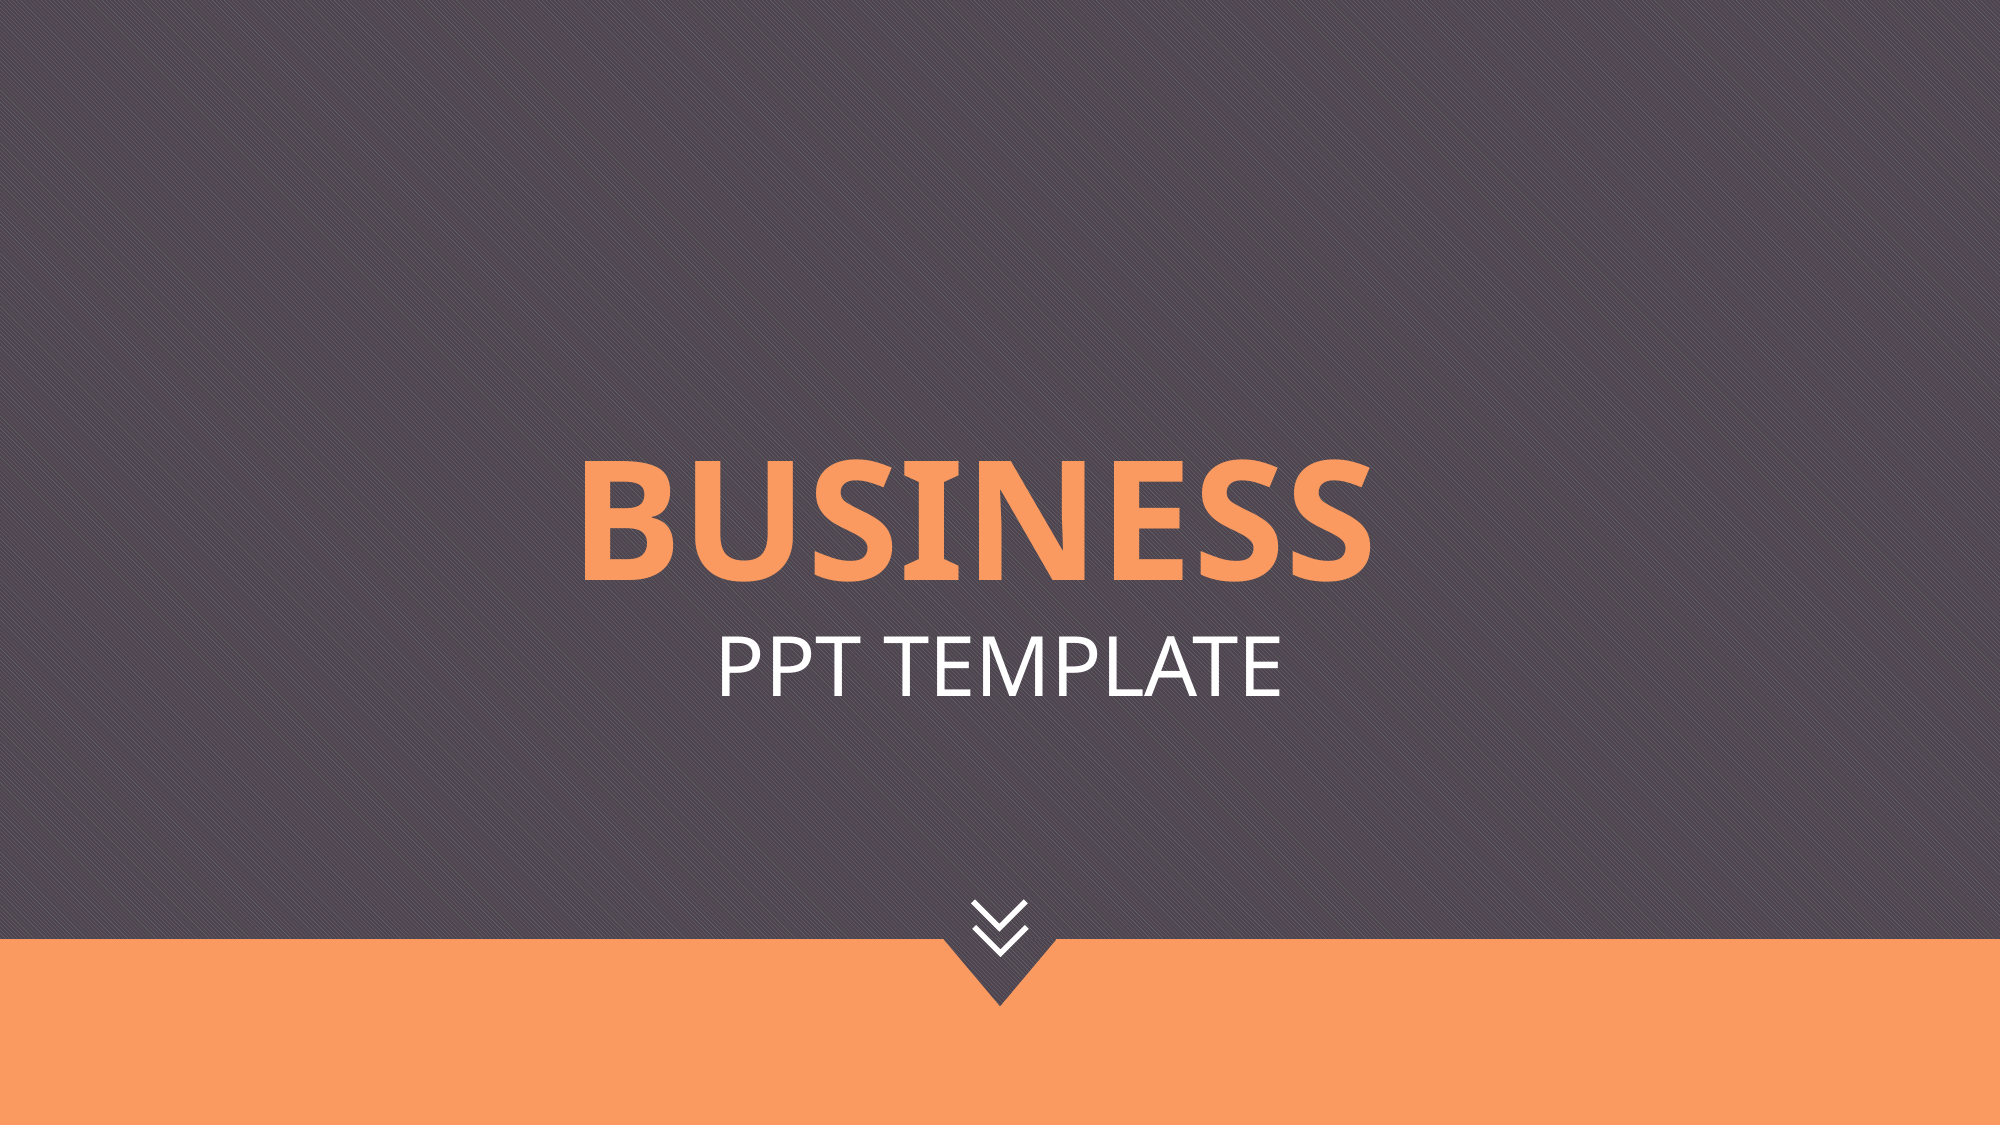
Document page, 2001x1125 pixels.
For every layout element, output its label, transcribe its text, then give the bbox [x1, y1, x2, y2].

title BUSINESS PPT TEMPLATE [249, 329, 1750, 722]
